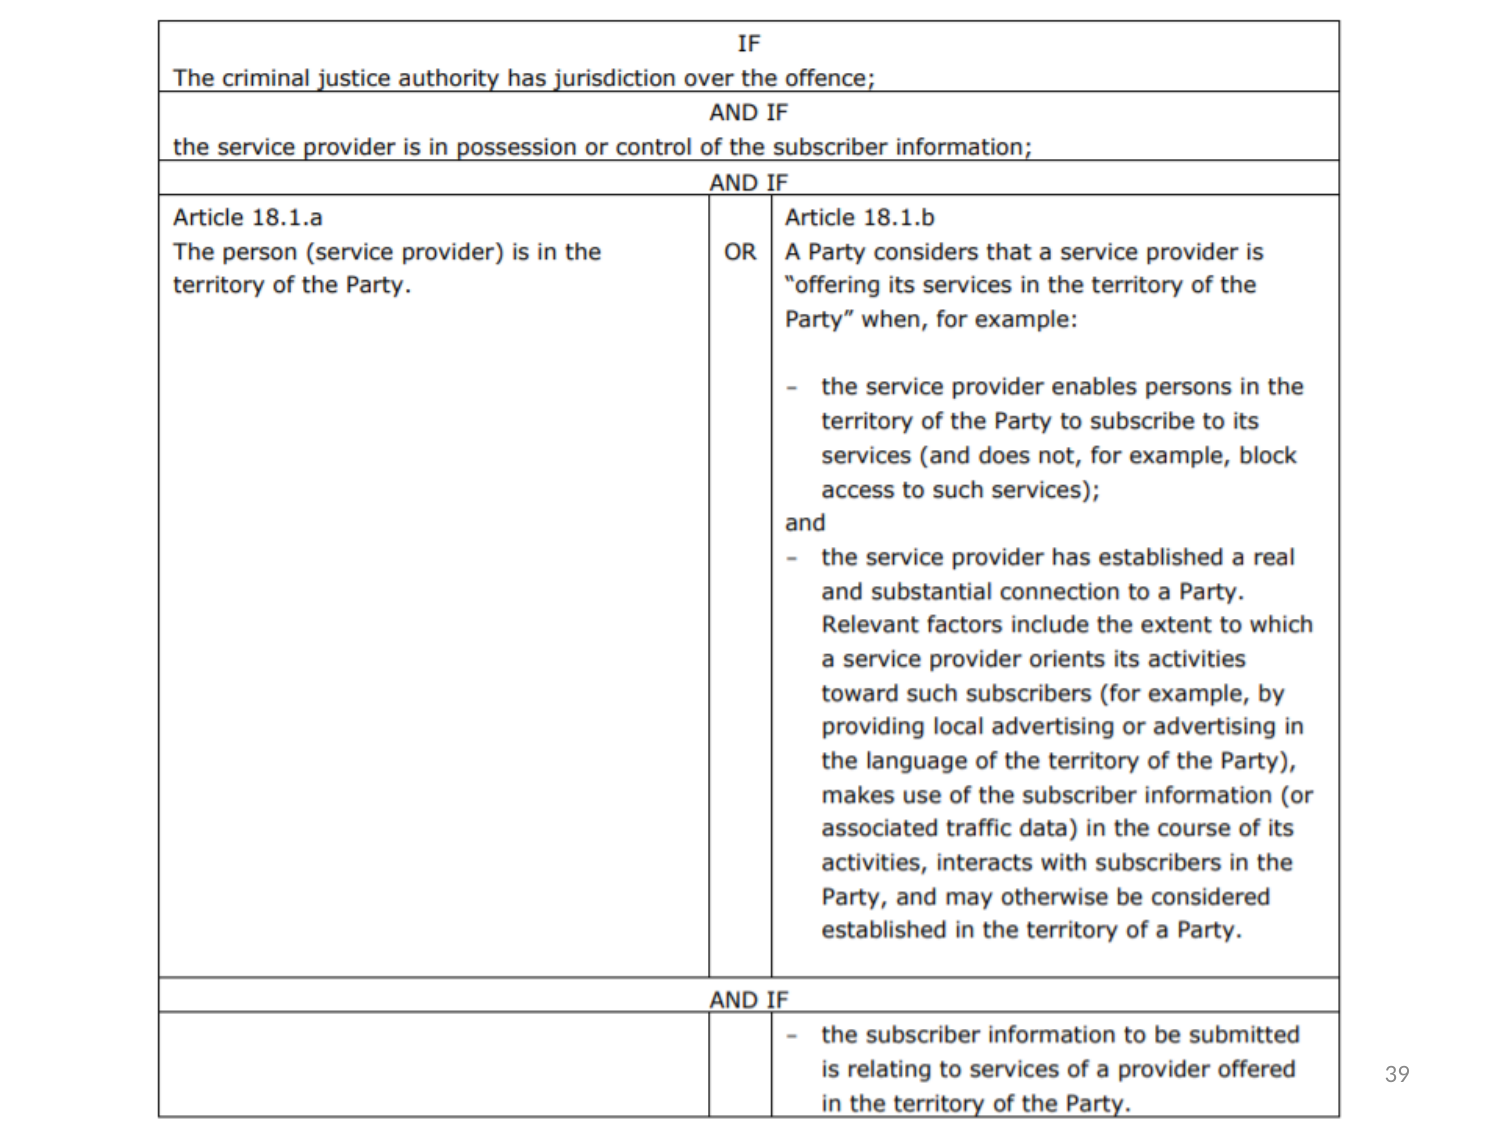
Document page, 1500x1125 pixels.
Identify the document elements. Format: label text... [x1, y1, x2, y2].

picture [141, 0, 1359, 1125]
slide_number 39 [1363, 1042, 1425, 1103]
